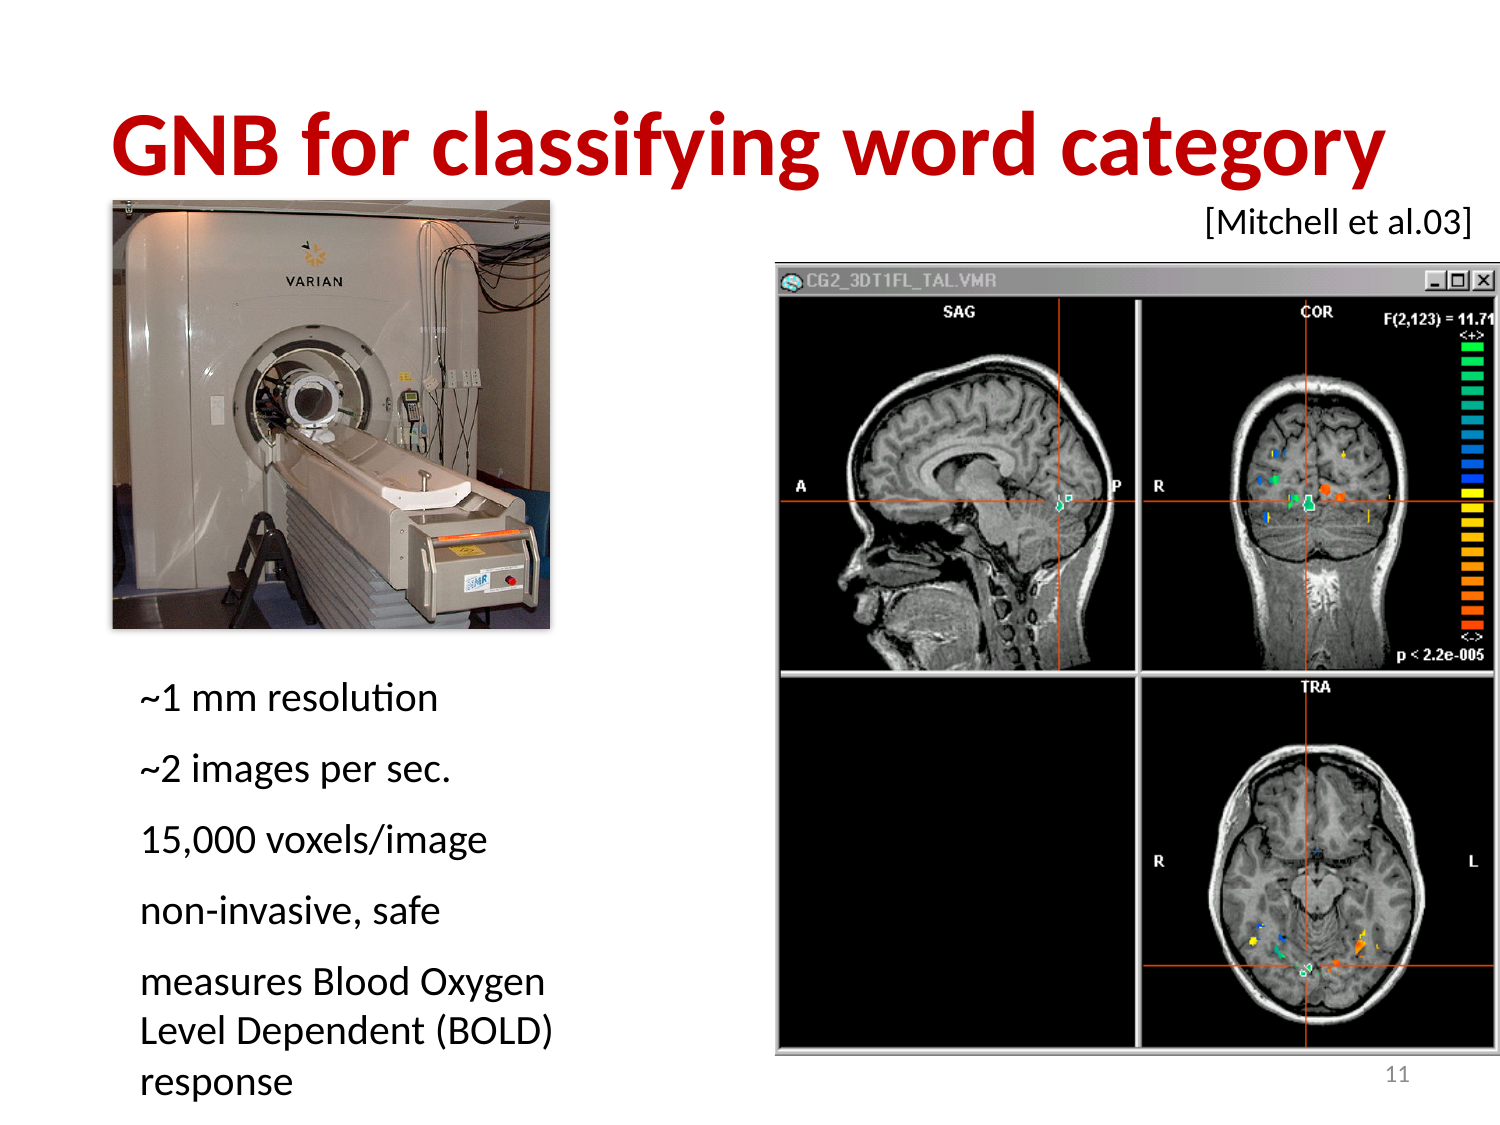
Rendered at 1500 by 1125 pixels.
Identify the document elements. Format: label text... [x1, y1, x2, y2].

text_box ~1 mm resolution ~2 images per sec. 15,000 voxels/image non-invasive, safe measures Blood Oxygen Level Dependent (BOLD) response [125, 662, 613, 1111]
picture [112, 199, 551, 629]
slide_number 11 [1074, 1064, 1425, 1103]
title GNB for classifying word category [75, 45, 1425, 233]
text_box [Mitchell et al.03] [1189, 189, 1489, 250]
picture [774, 262, 1500, 1056]
